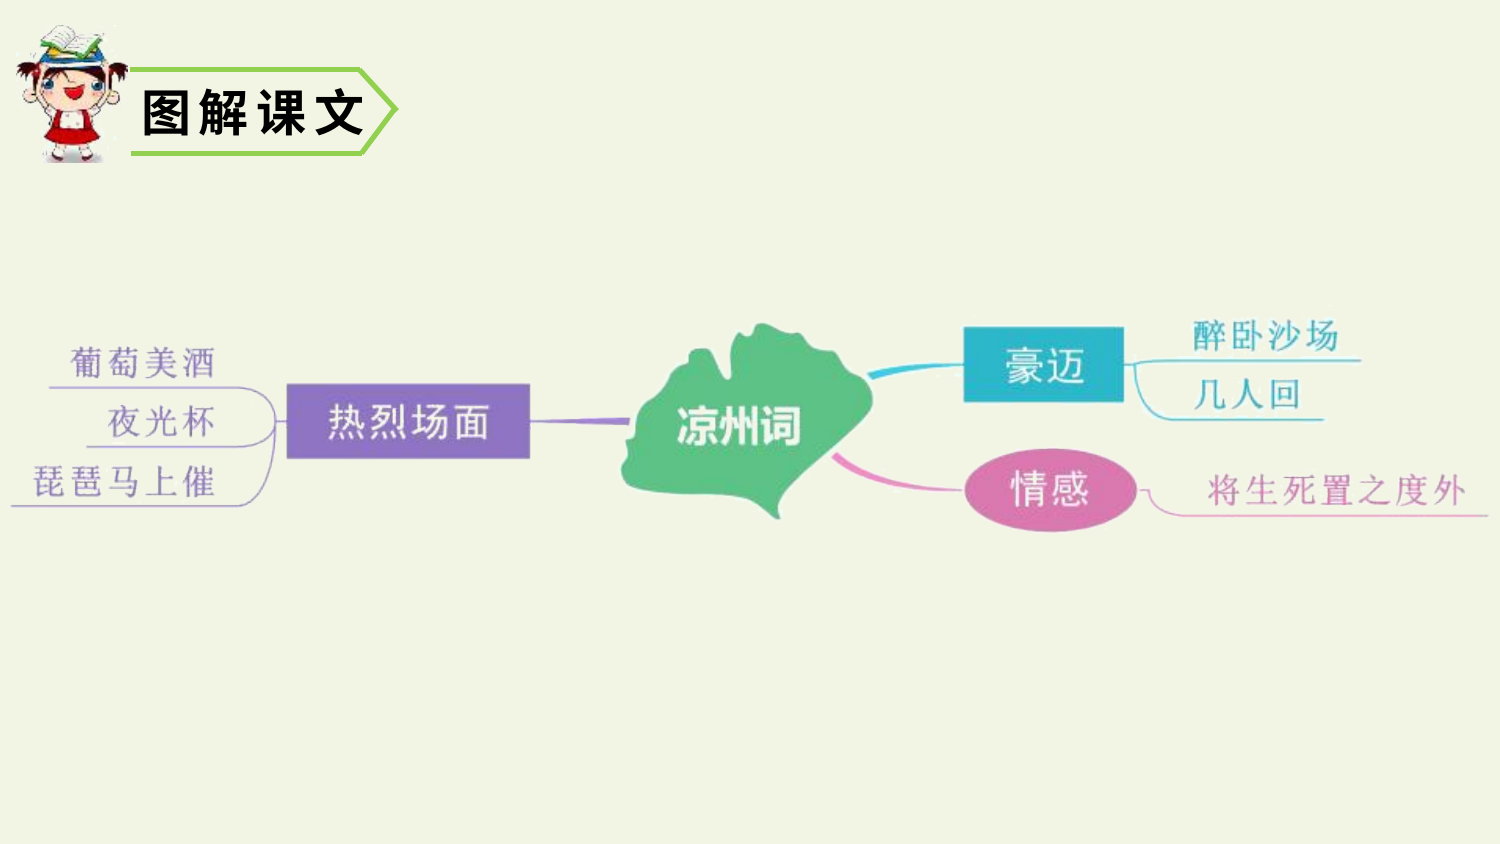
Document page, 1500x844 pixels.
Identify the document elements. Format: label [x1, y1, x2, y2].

picture [0, 0, 1500, 844]
text_box [16, 25, 403, 163]
